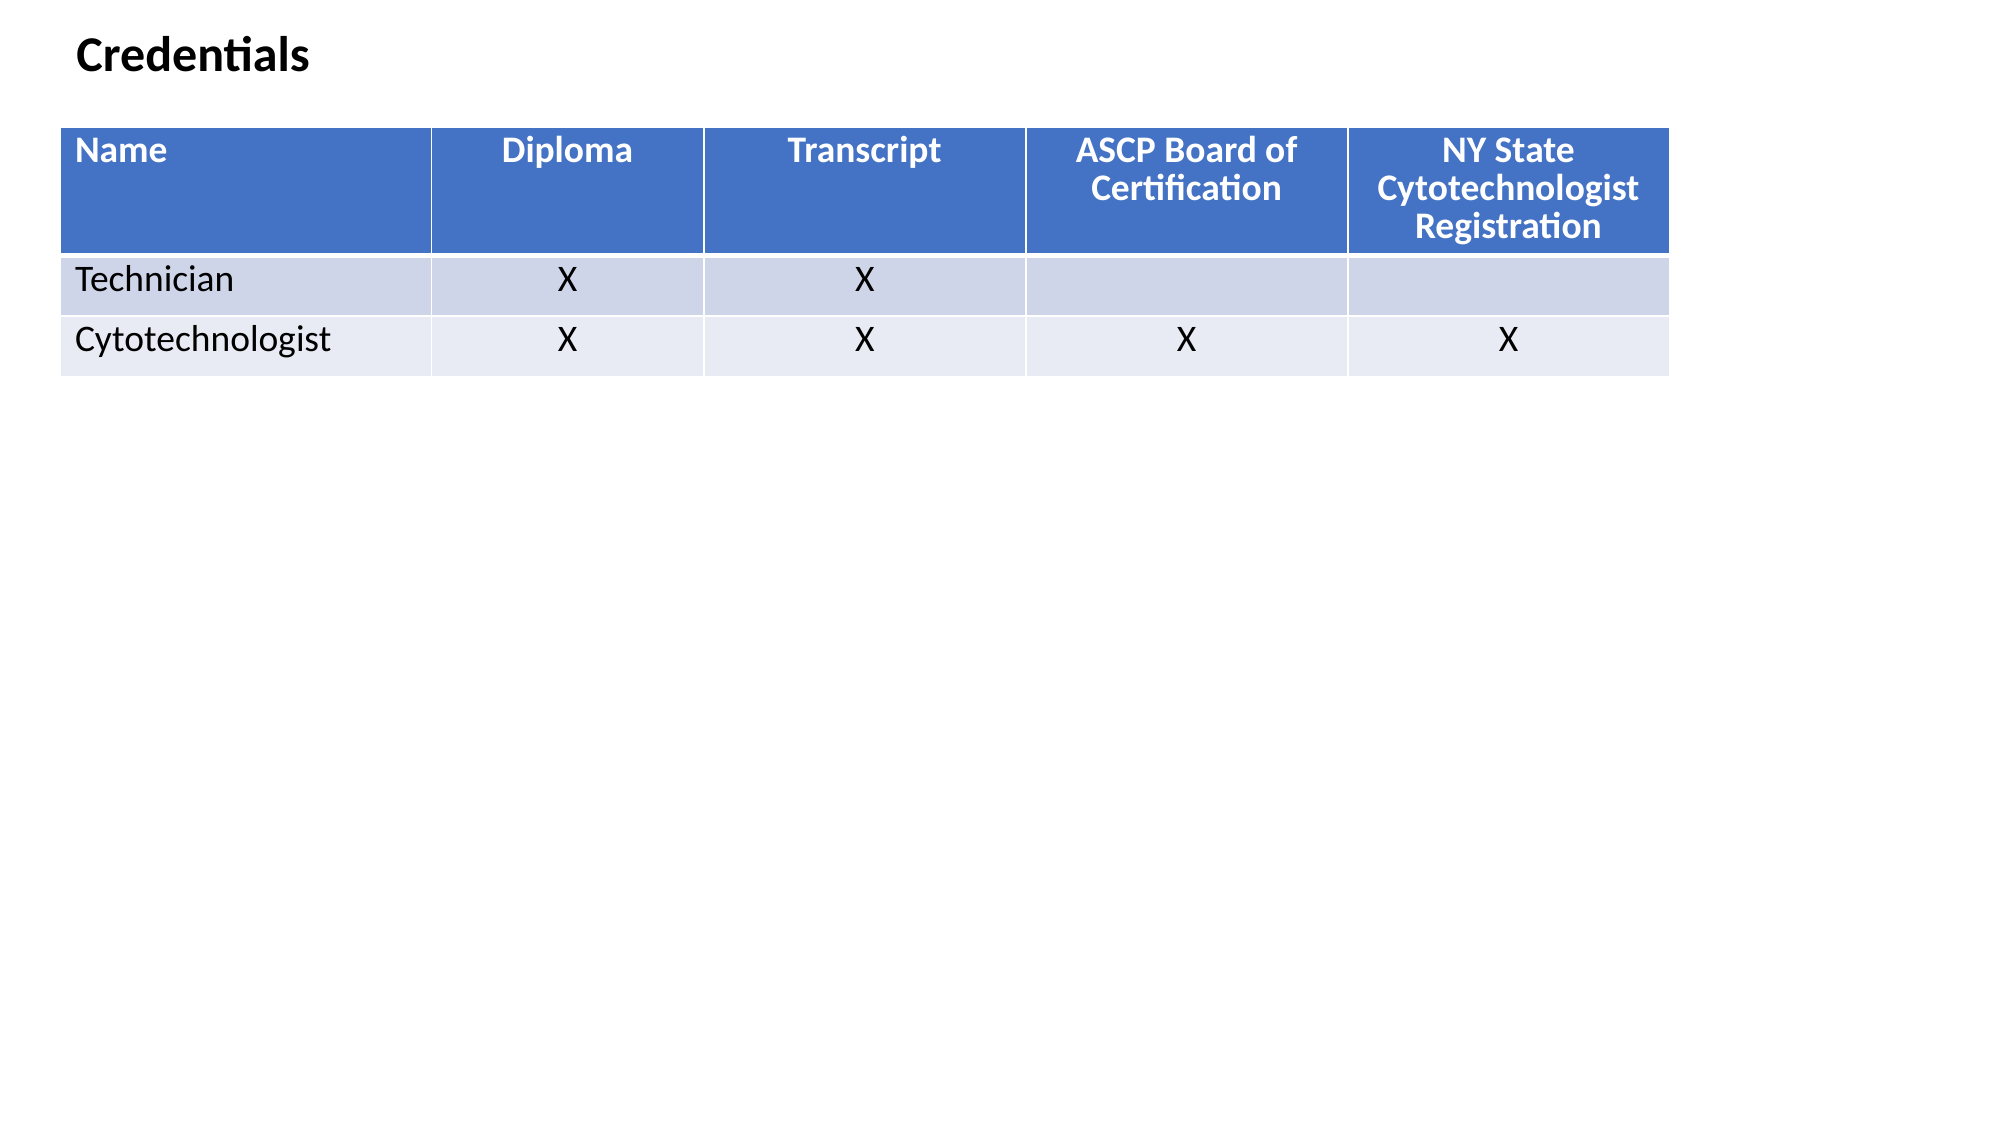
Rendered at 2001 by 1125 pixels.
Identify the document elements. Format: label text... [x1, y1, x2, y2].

table_header Name [61, 128, 431, 253]
table_cell X [705, 317, 1025, 376]
table_cell Cytotechnologist [61, 317, 431, 376]
table_header Diploma [432, 128, 703, 253]
table_cell X [432, 317, 703, 376]
table_cell [1027, 258, 1347, 315]
text_box Credentials [61, 14, 325, 89]
table_header Transcript [705, 128, 1025, 253]
table_cell X [432, 258, 703, 315]
table_cell [1349, 258, 1669, 315]
table_header NY State Cytotechnologist Registration [1349, 128, 1669, 253]
table_header ASCP Board of Certification [1027, 128, 1347, 253]
table_cell X [1349, 317, 1669, 376]
table_cell Technician [61, 258, 431, 315]
table_cell X [705, 258, 1025, 315]
table_cell X [1027, 317, 1347, 376]
